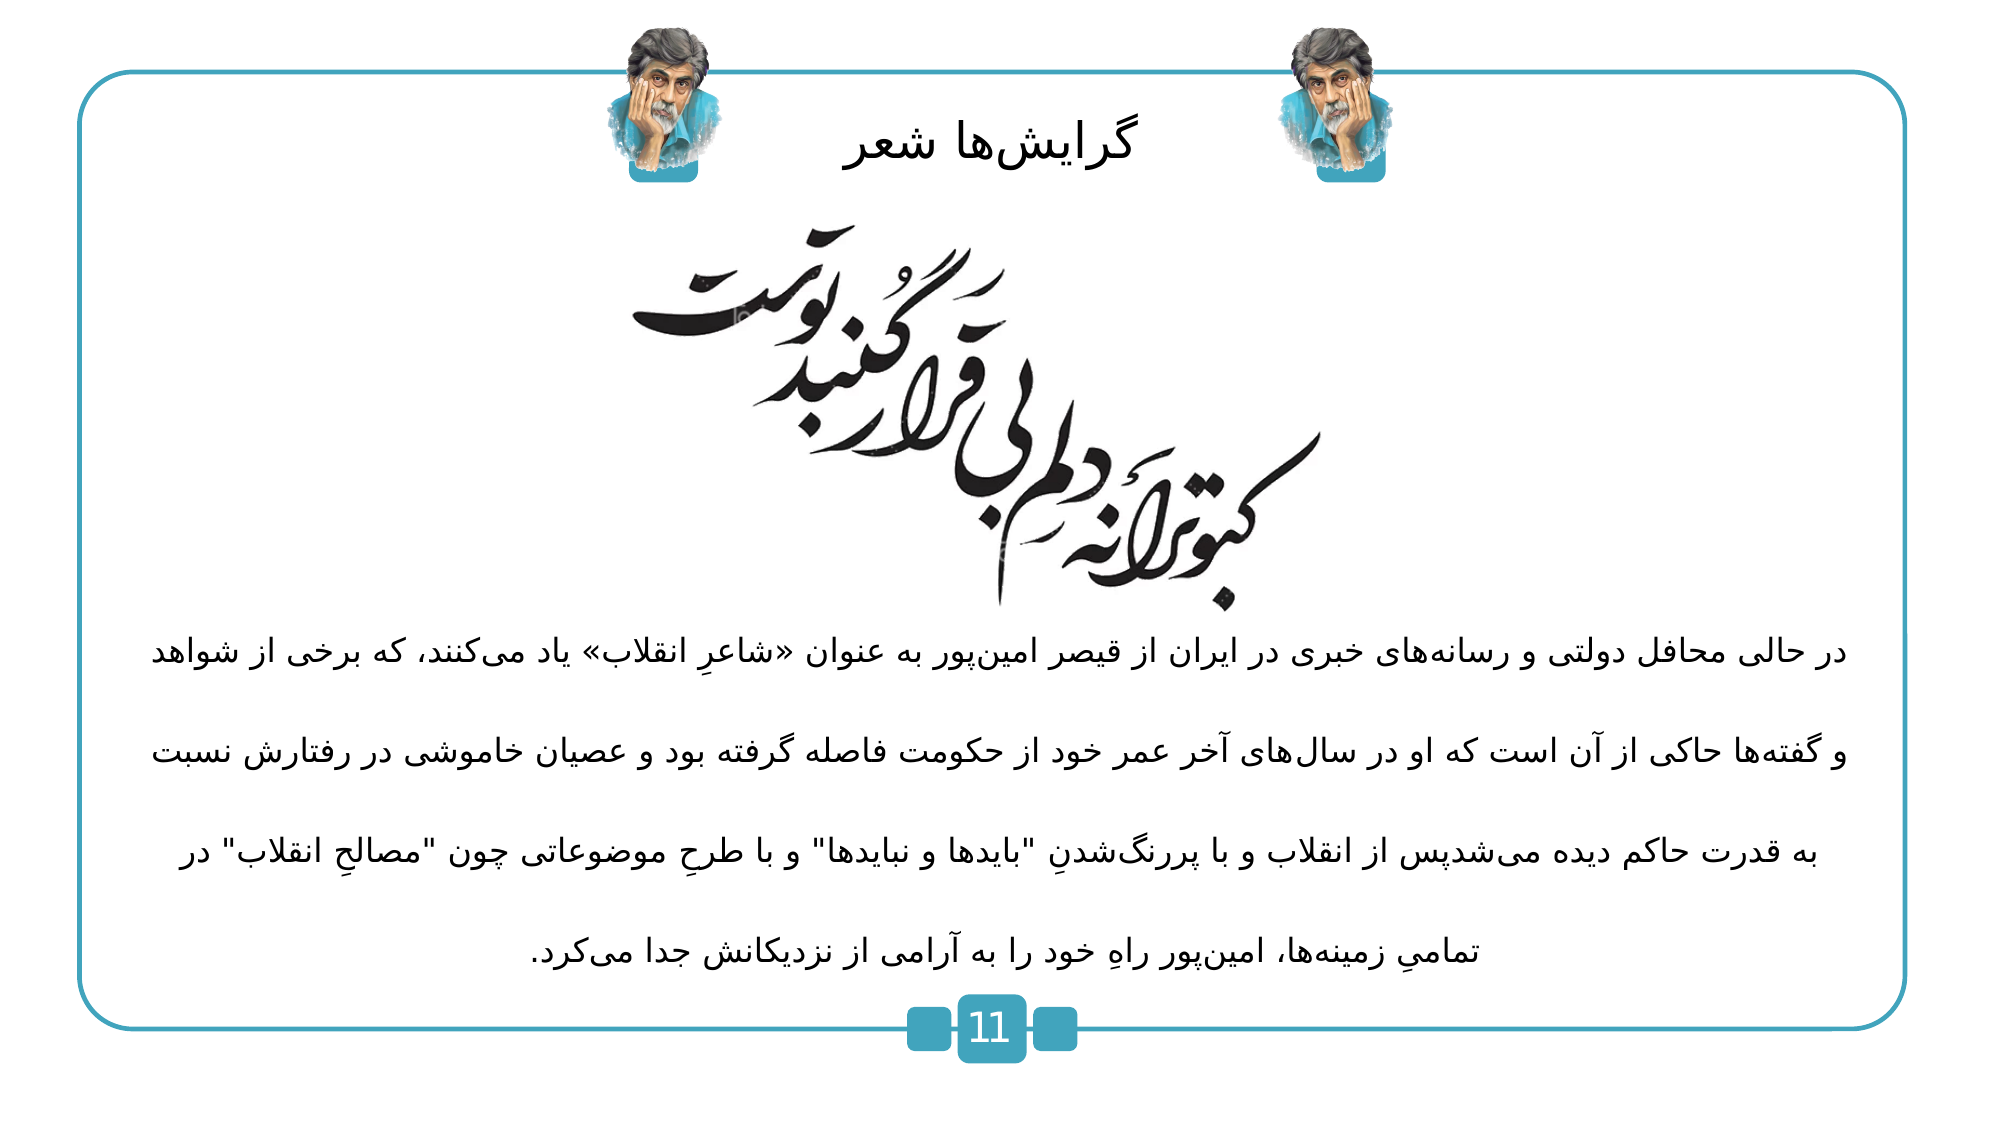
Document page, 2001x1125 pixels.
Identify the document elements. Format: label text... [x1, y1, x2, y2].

picture [1277, 19, 1396, 181]
picture [604, 19, 723, 181]
picture [625, 203, 1328, 627]
text_box در حالی محافل دولتی و رسانه‌های خبری در ایران از قیصر امین‌پور به عنوان «شاعرِ انقلاب» یاد می‌کنند، که برخی از شواهد و گفته‌ها حاکی از آن است که او در سال‌های آخر عمر خود از حکومت فاصله گرفته بود و عصیان خاموشی در رفتارش نسبت به قدرت حاکم دیده می‌شدپس از انقلاب و با پررنگ‌شدنِ "بایدها و نبایدها" و با طرحِ موضوعاتی چون "مصالحِ انقلاب" در تمامیِ زمینه‌ها، امین‌پور راهِ خود را به آرامی از نزدیکانش جدا می‌کرد. [130, 562, 1869, 977]
text_box 11 [947, 993, 1033, 1058]
text_box گرایش‌ها شعر [714, 101, 1285, 176]
